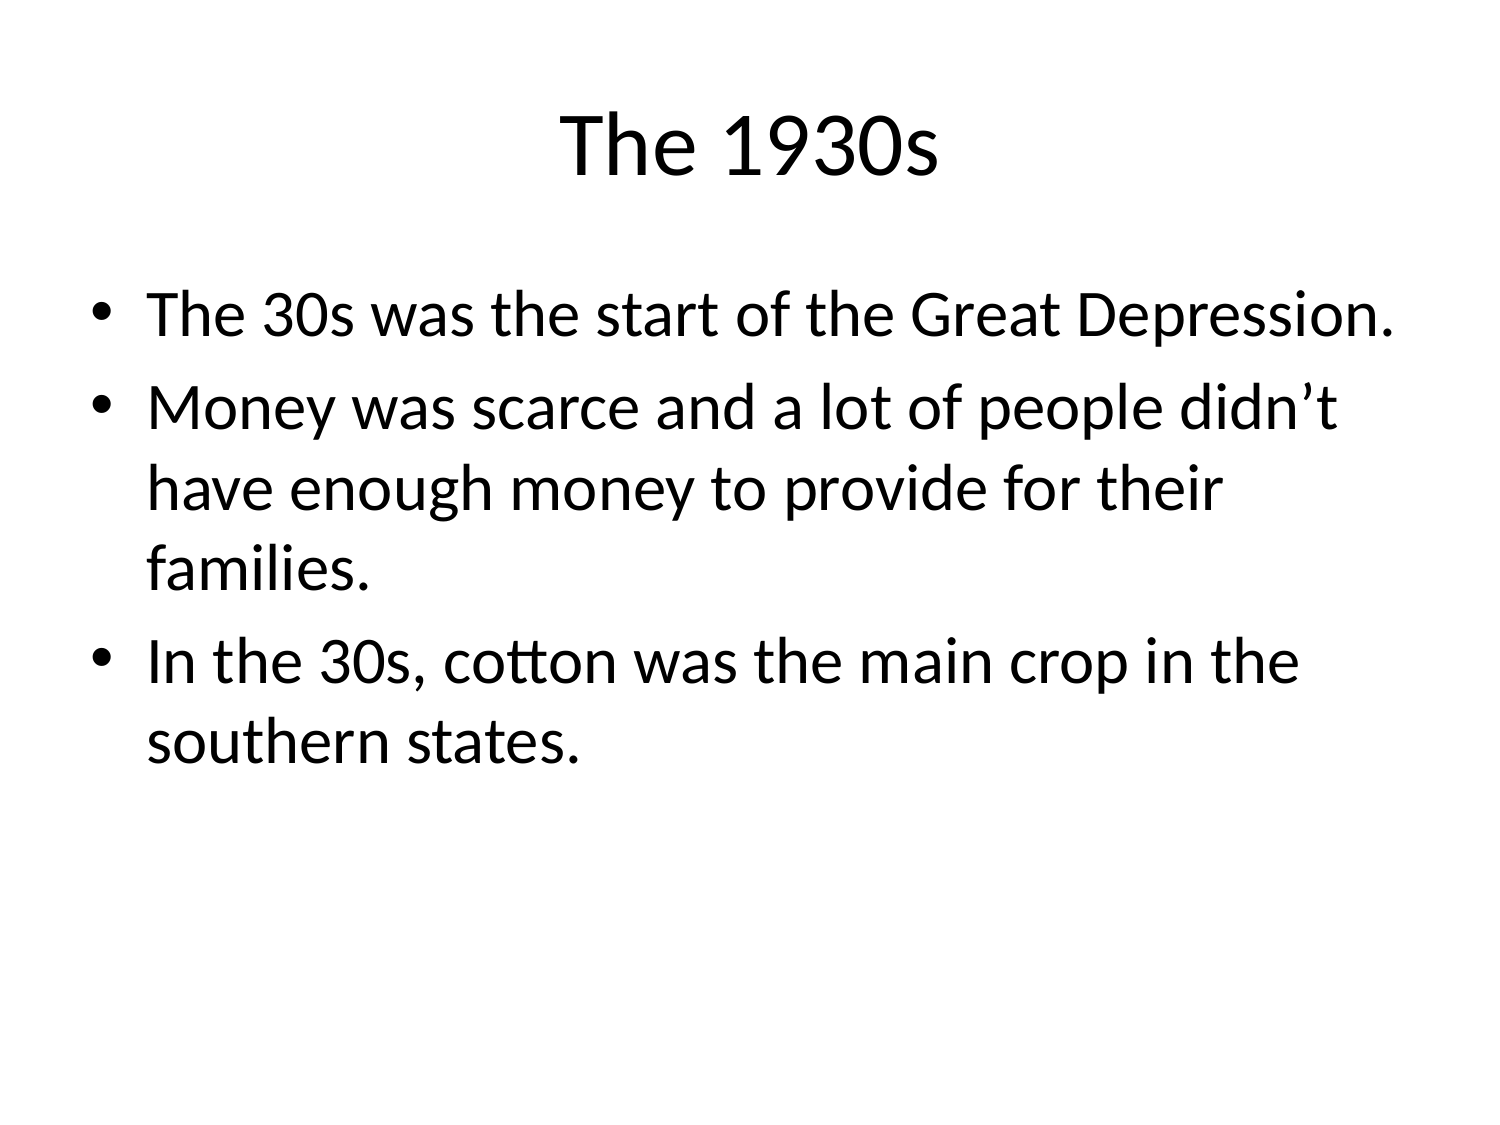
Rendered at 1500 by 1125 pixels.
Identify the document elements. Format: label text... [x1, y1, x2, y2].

list The 30s was the start of the Great Depression. Money was scarce and a lot of people didn’t have enough money to provide for their families. In the 30s, cotton was the main crop in the southern states. [75, 262, 1425, 1005]
title The 1930s [75, 45, 1425, 233]
